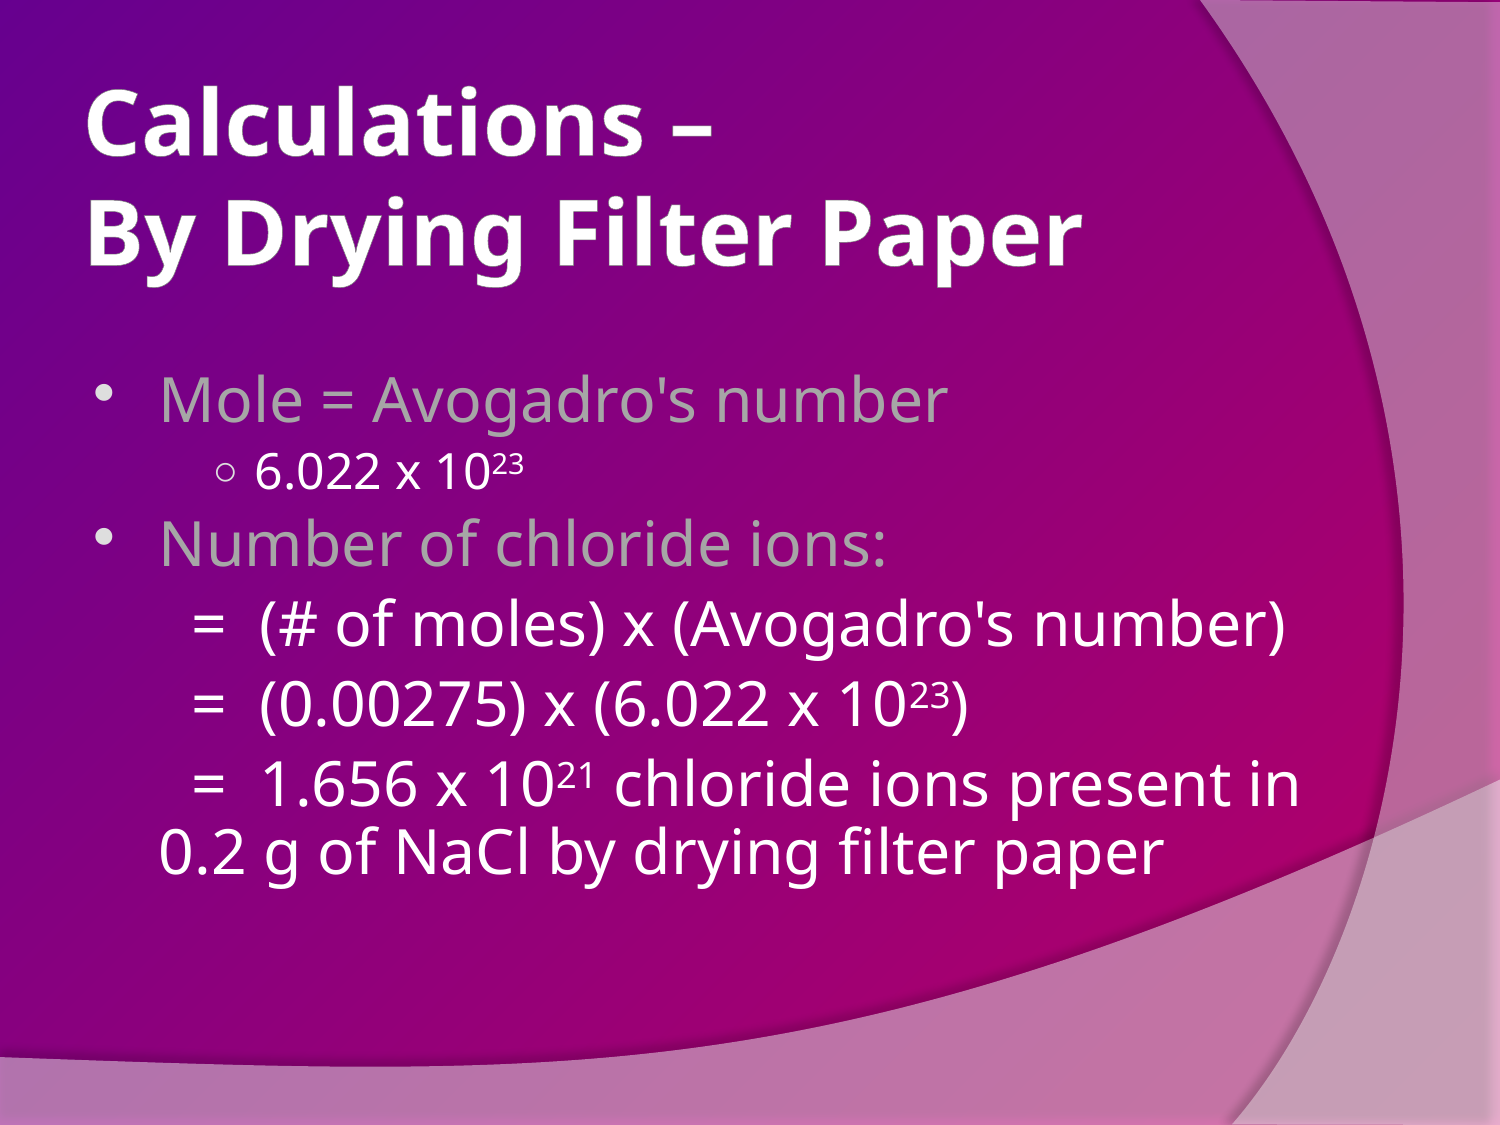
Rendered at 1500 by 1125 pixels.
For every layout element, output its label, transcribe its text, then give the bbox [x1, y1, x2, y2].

text_box Calculations – By Drying Filter Paper [74, 45, 1353, 303]
list Mole = Avogadro's number 6.022 x 1023 Number of chloride ions: = (# of moles) x (Avogadro's number) = (0.00275) x (6.022 x 1023) = 1.656 x 1021 chloride ions present in 0.2 g of NaCl by drying filter paper [75, 361, 1425, 1005]
